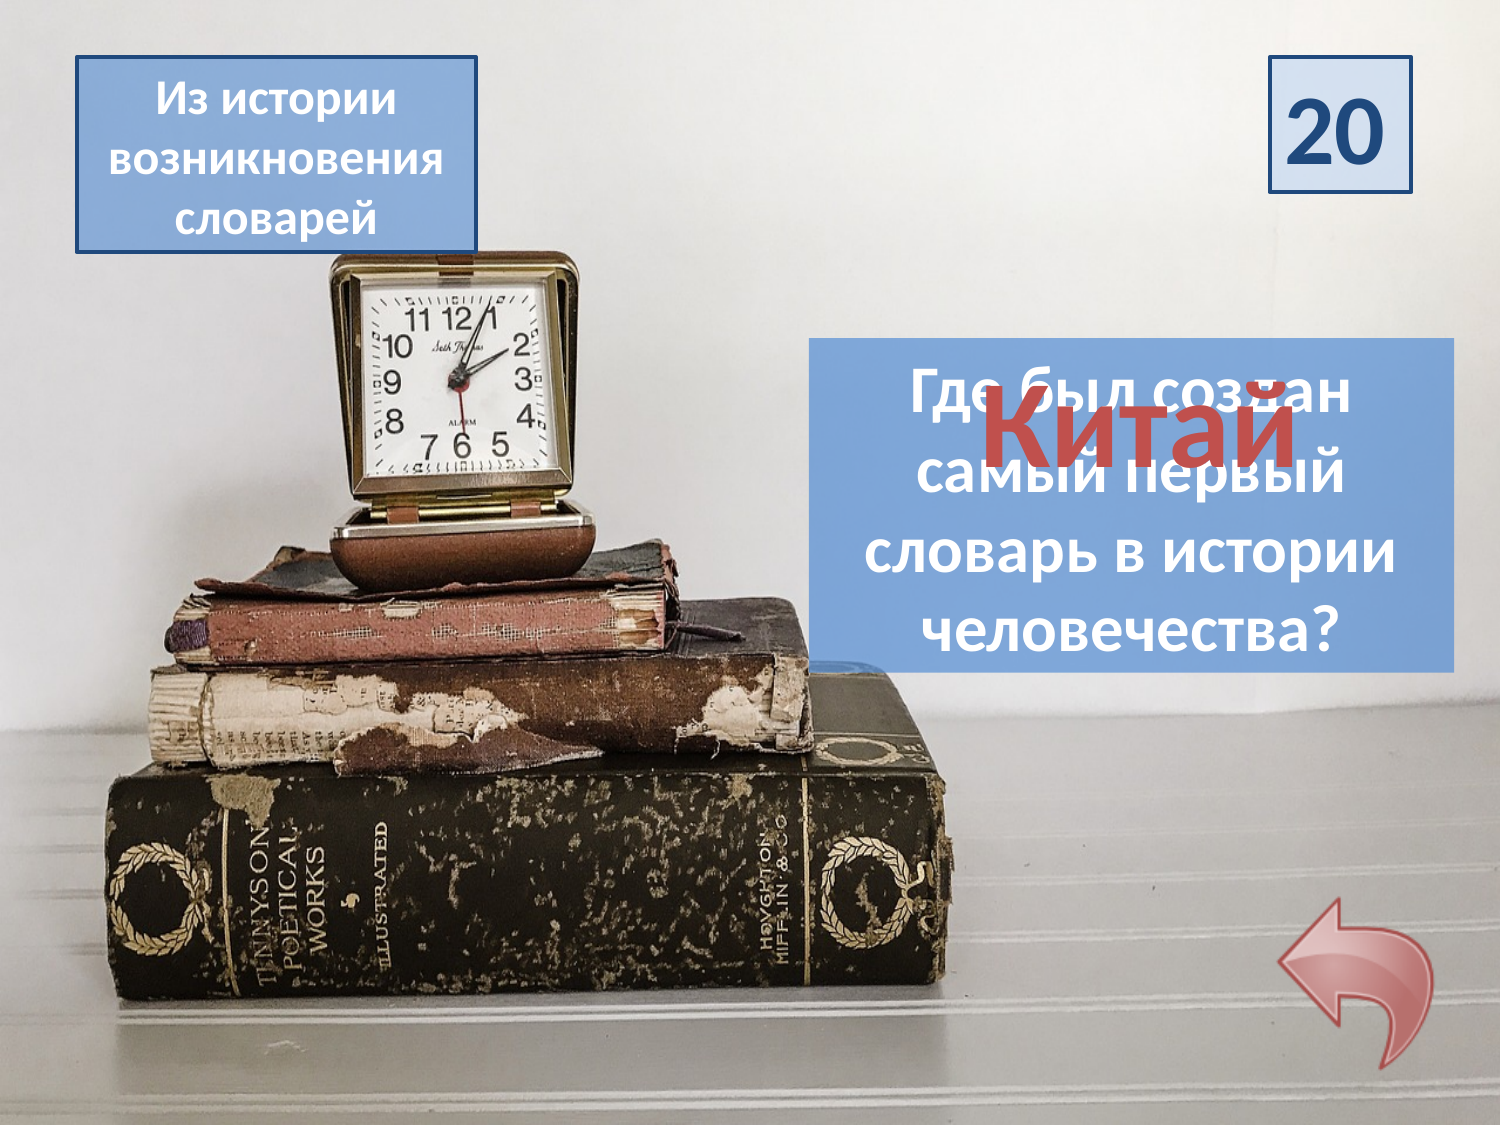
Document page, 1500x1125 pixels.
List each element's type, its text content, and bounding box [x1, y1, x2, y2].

picture [0, 0, 1500, 1125]
text_box 20 [1268, 55, 1413, 194]
text_box Из истории возникновения словарей [75, 55, 478, 254]
text_box Где был создан самый первый словарь в истории человечества? [808, 338, 1455, 673]
text_box Китай [809, 335, 1471, 501]
